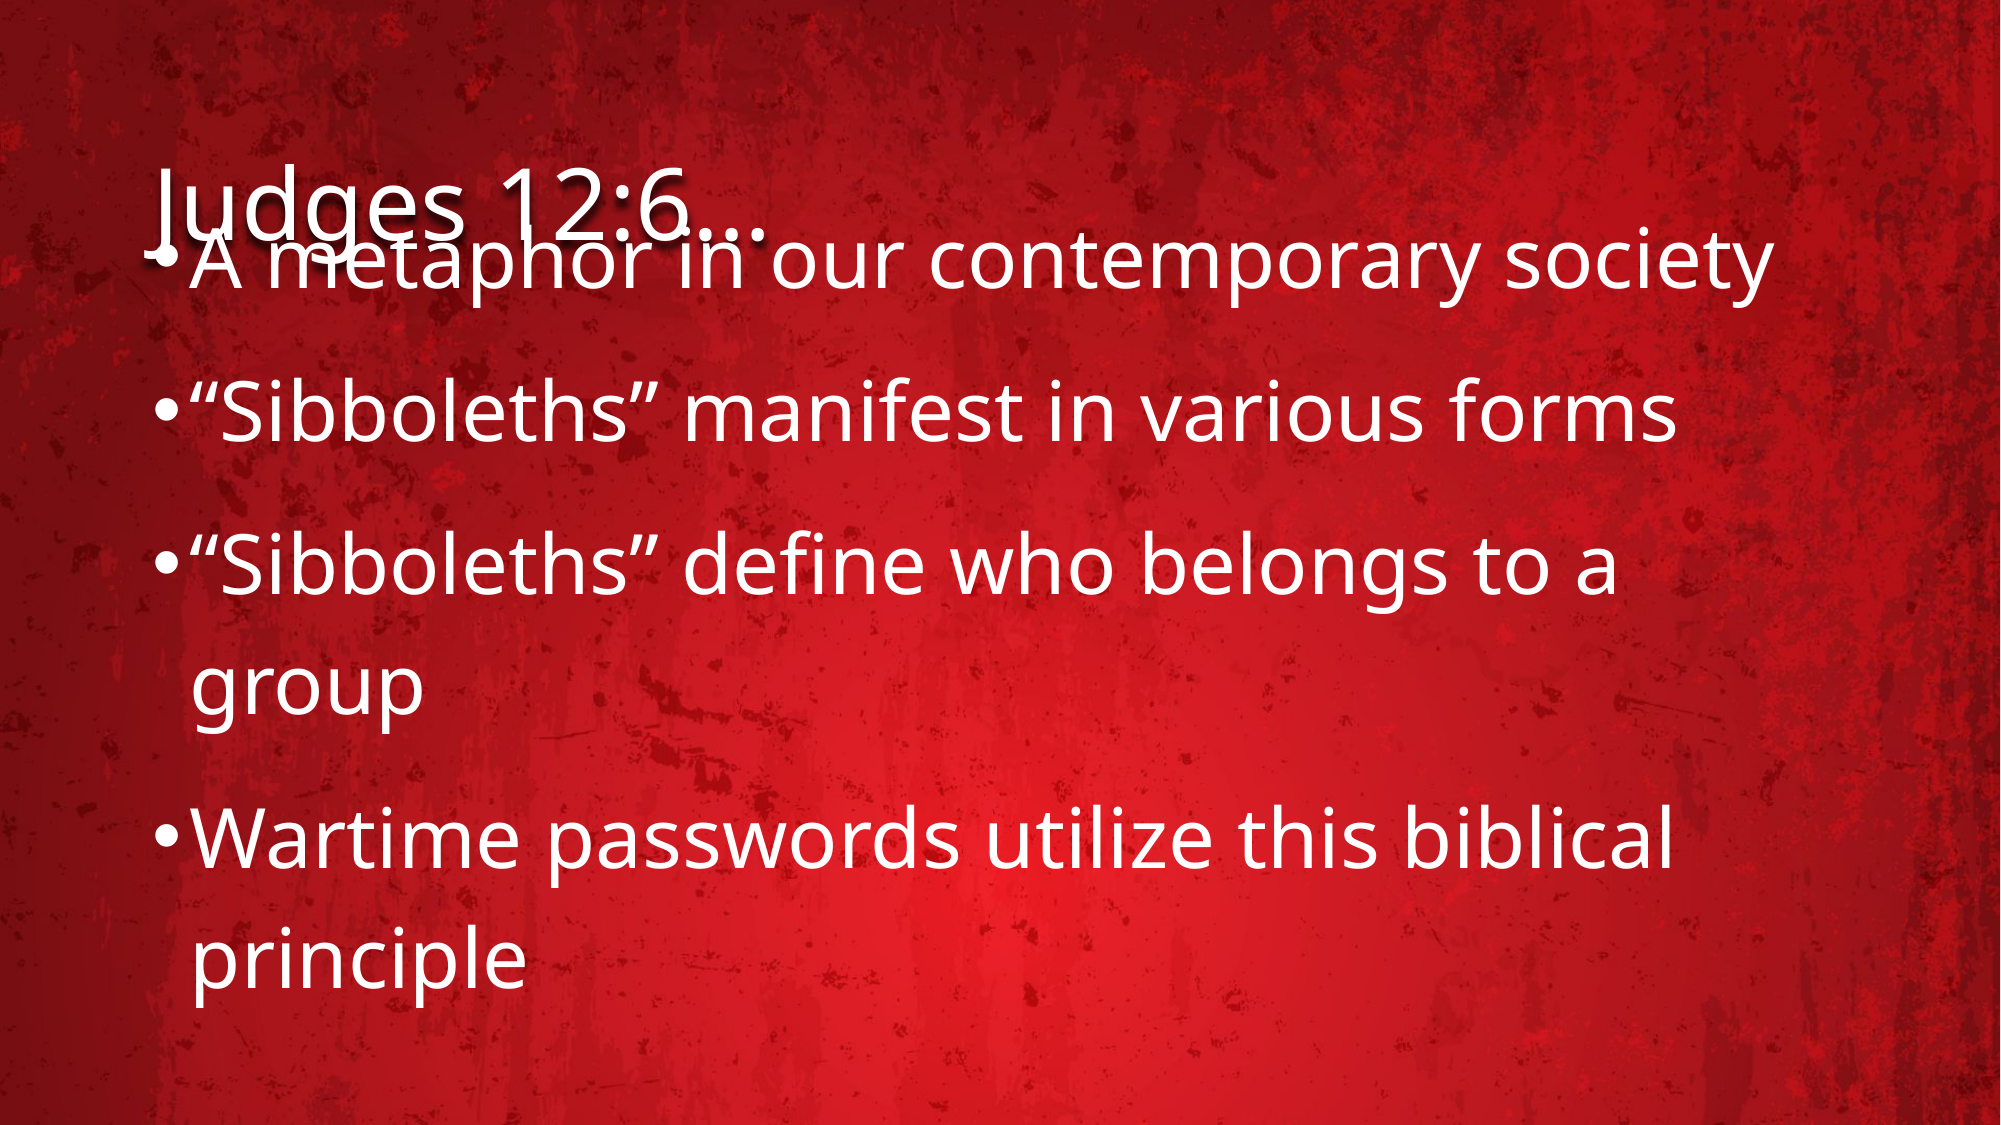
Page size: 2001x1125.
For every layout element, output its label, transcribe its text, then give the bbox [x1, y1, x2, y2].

picture [0, 0, 2001, 1125]
title Judges 12:6… [137, 59, 1863, 270]
list A metaphor in our contemporary society “Sibboleths” manifest in various forms “Sibboleths” define who belongs to a group Wartime passwords utilize this biblical principle [137, 270, 1863, 920]
